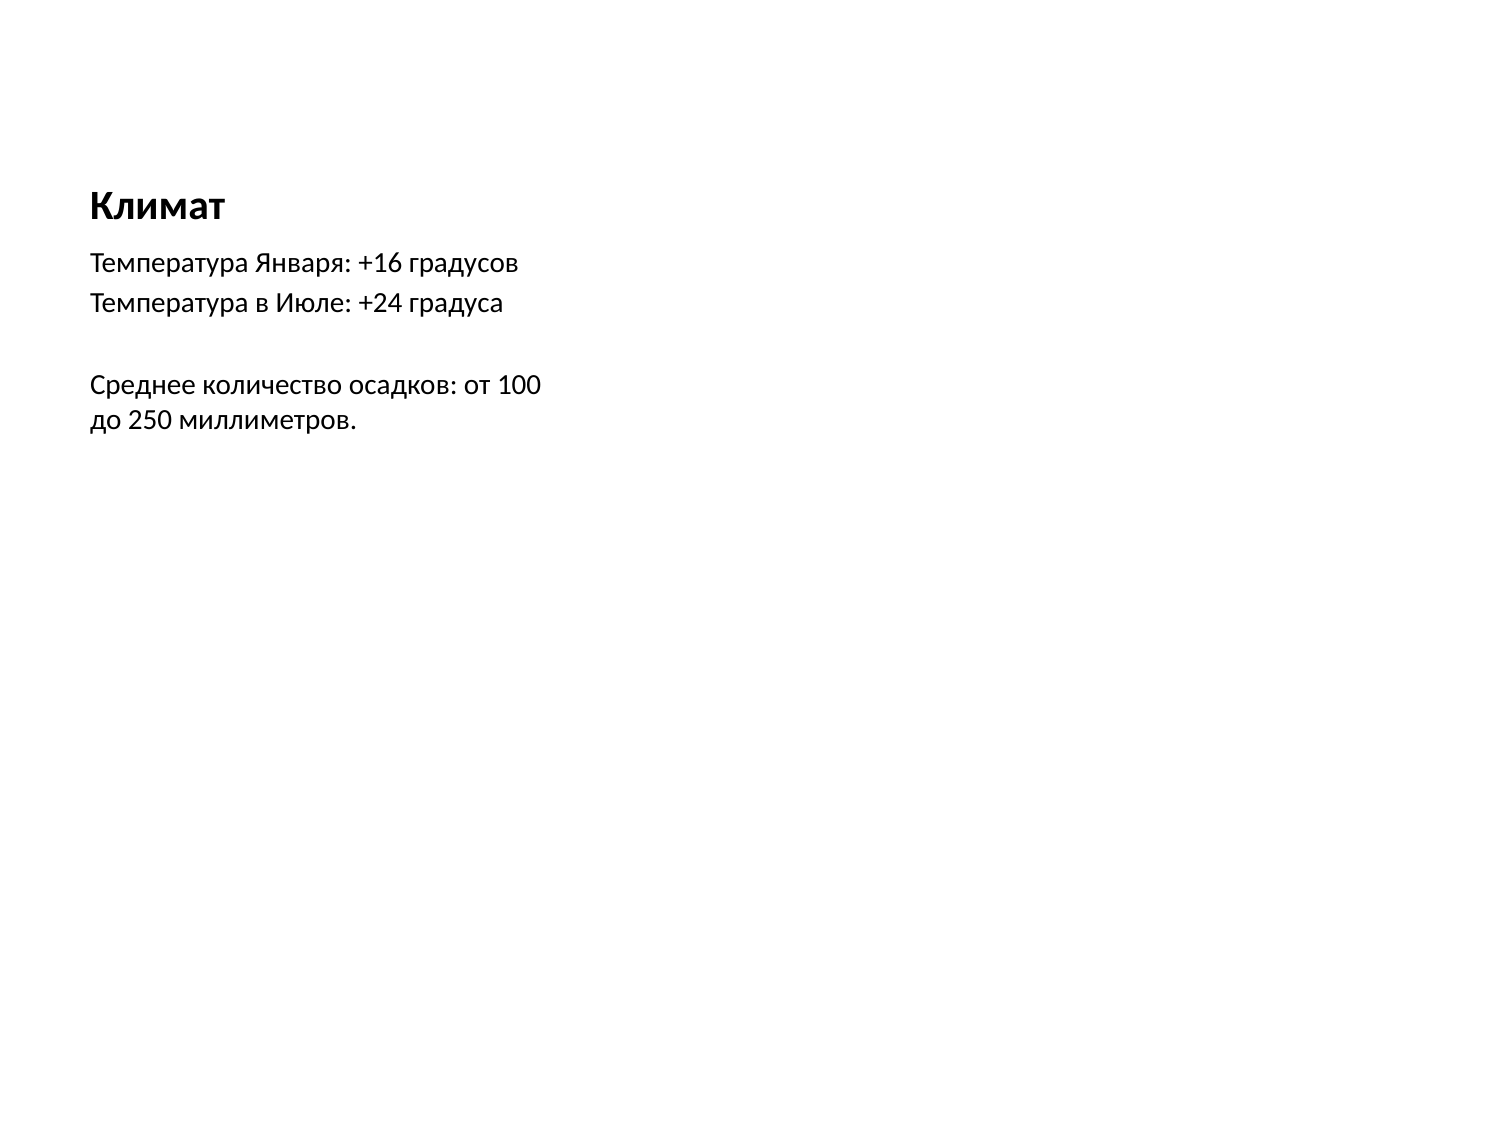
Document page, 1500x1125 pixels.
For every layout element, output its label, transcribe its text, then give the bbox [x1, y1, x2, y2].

title Климат [75, 44, 569, 235]
list Температура Января: +16 градусов Температура в Июле: +24 градуса Среднее количество осадков: от 100 до 250 миллиметров. [75, 235, 569, 1005]
